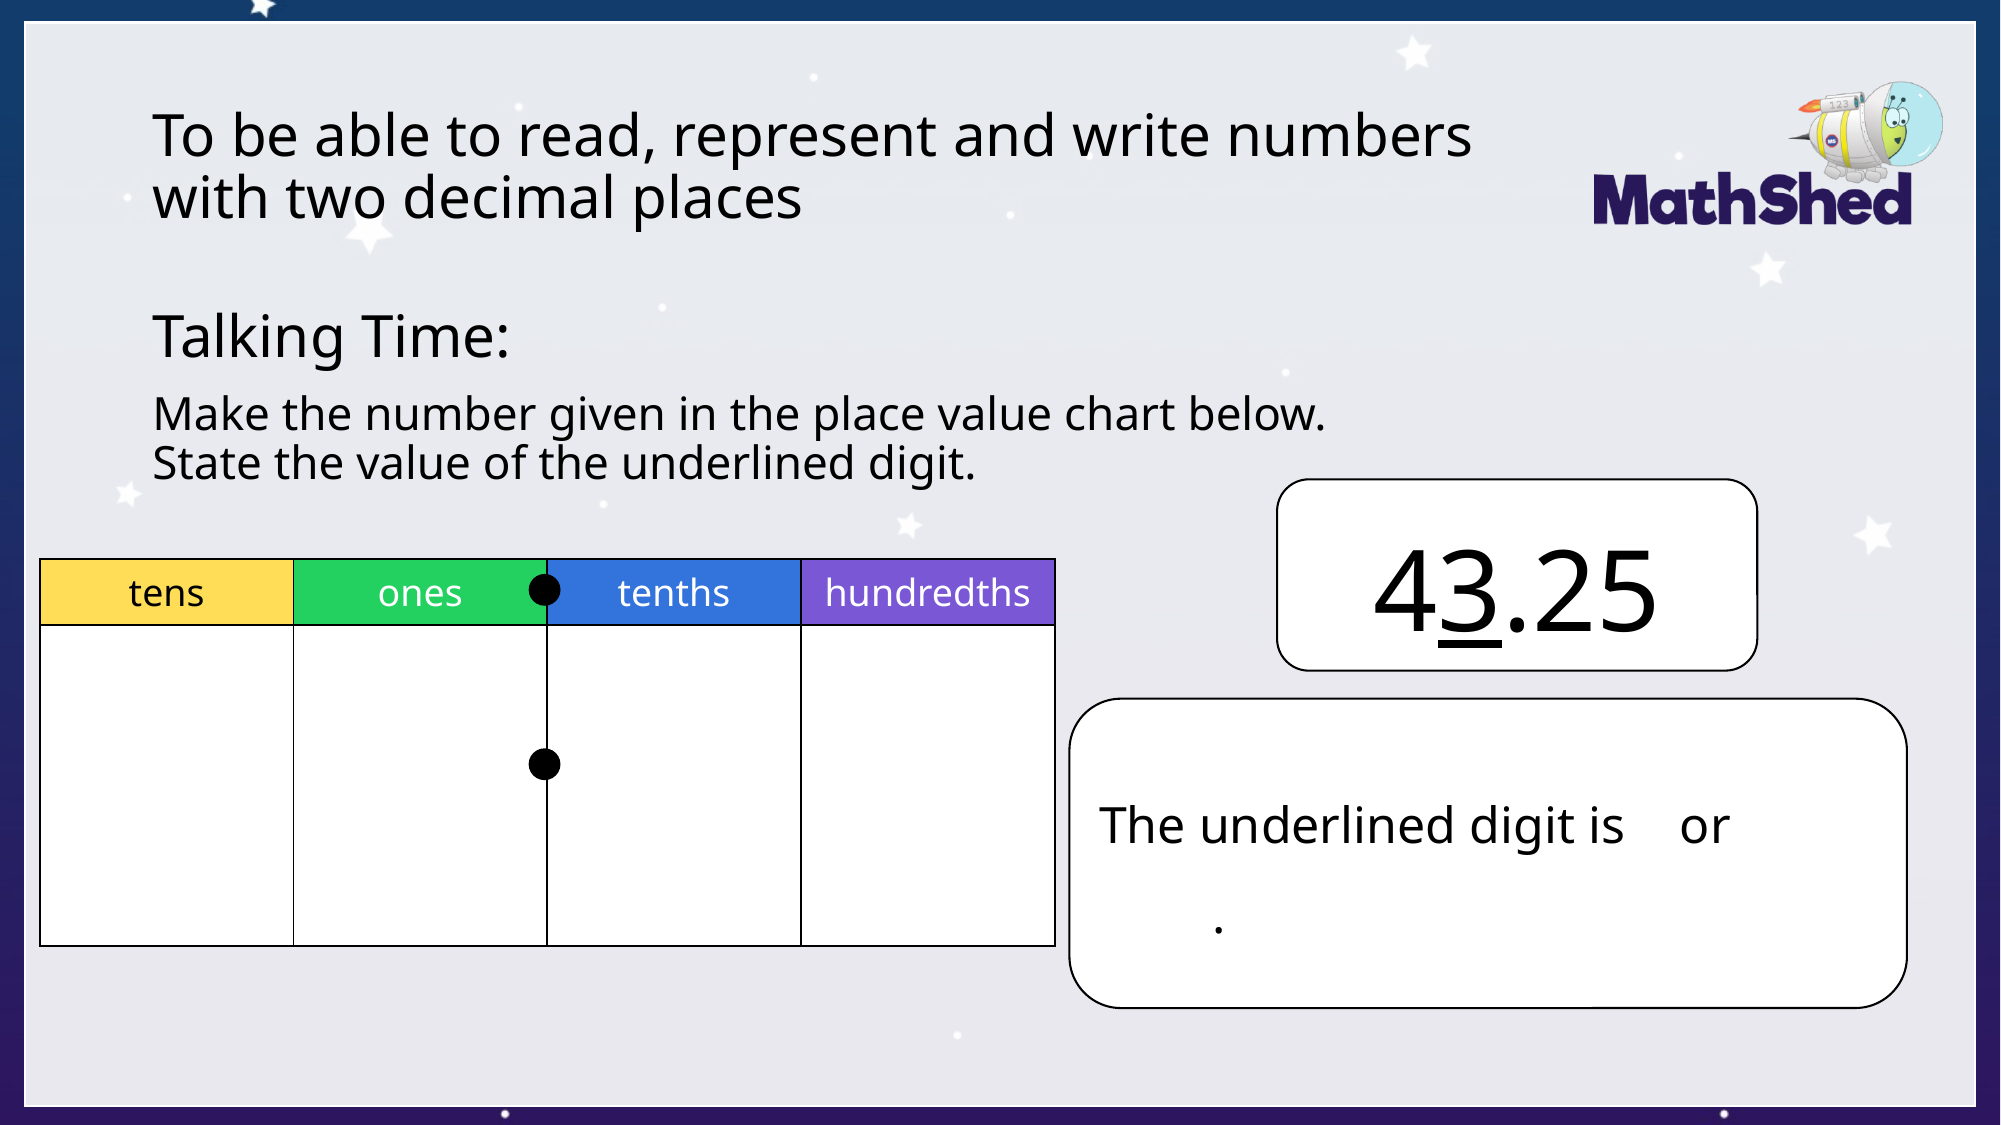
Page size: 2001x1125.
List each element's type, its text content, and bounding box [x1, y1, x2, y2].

table_cell [802, 626, 1054, 945]
table_cell [548, 626, 800, 945]
table_header hundredths [802, 560, 1054, 624]
picture [0, 0, 2001, 1125]
text_box [528, 573, 561, 606]
table_header tens [41, 560, 293, 624]
table_header ones [294, 560, 546, 624]
text_box [528, 748, 561, 781]
list Talking Time: Make the number given in the place value chart below. State the value of the underlined digit. [137, 299, 1863, 1014]
text_box The underlined digit is 3 or three ones. [1068, 697, 1908, 1010]
table_cell [294, 626, 546, 945]
text_box 43.25 [1276, 478, 1759, 672]
table_header tenths [548, 560, 800, 624]
table_cell [41, 626, 293, 945]
title To be able to read, represent and write numbers with two decimal places [137, 59, 1578, 278]
